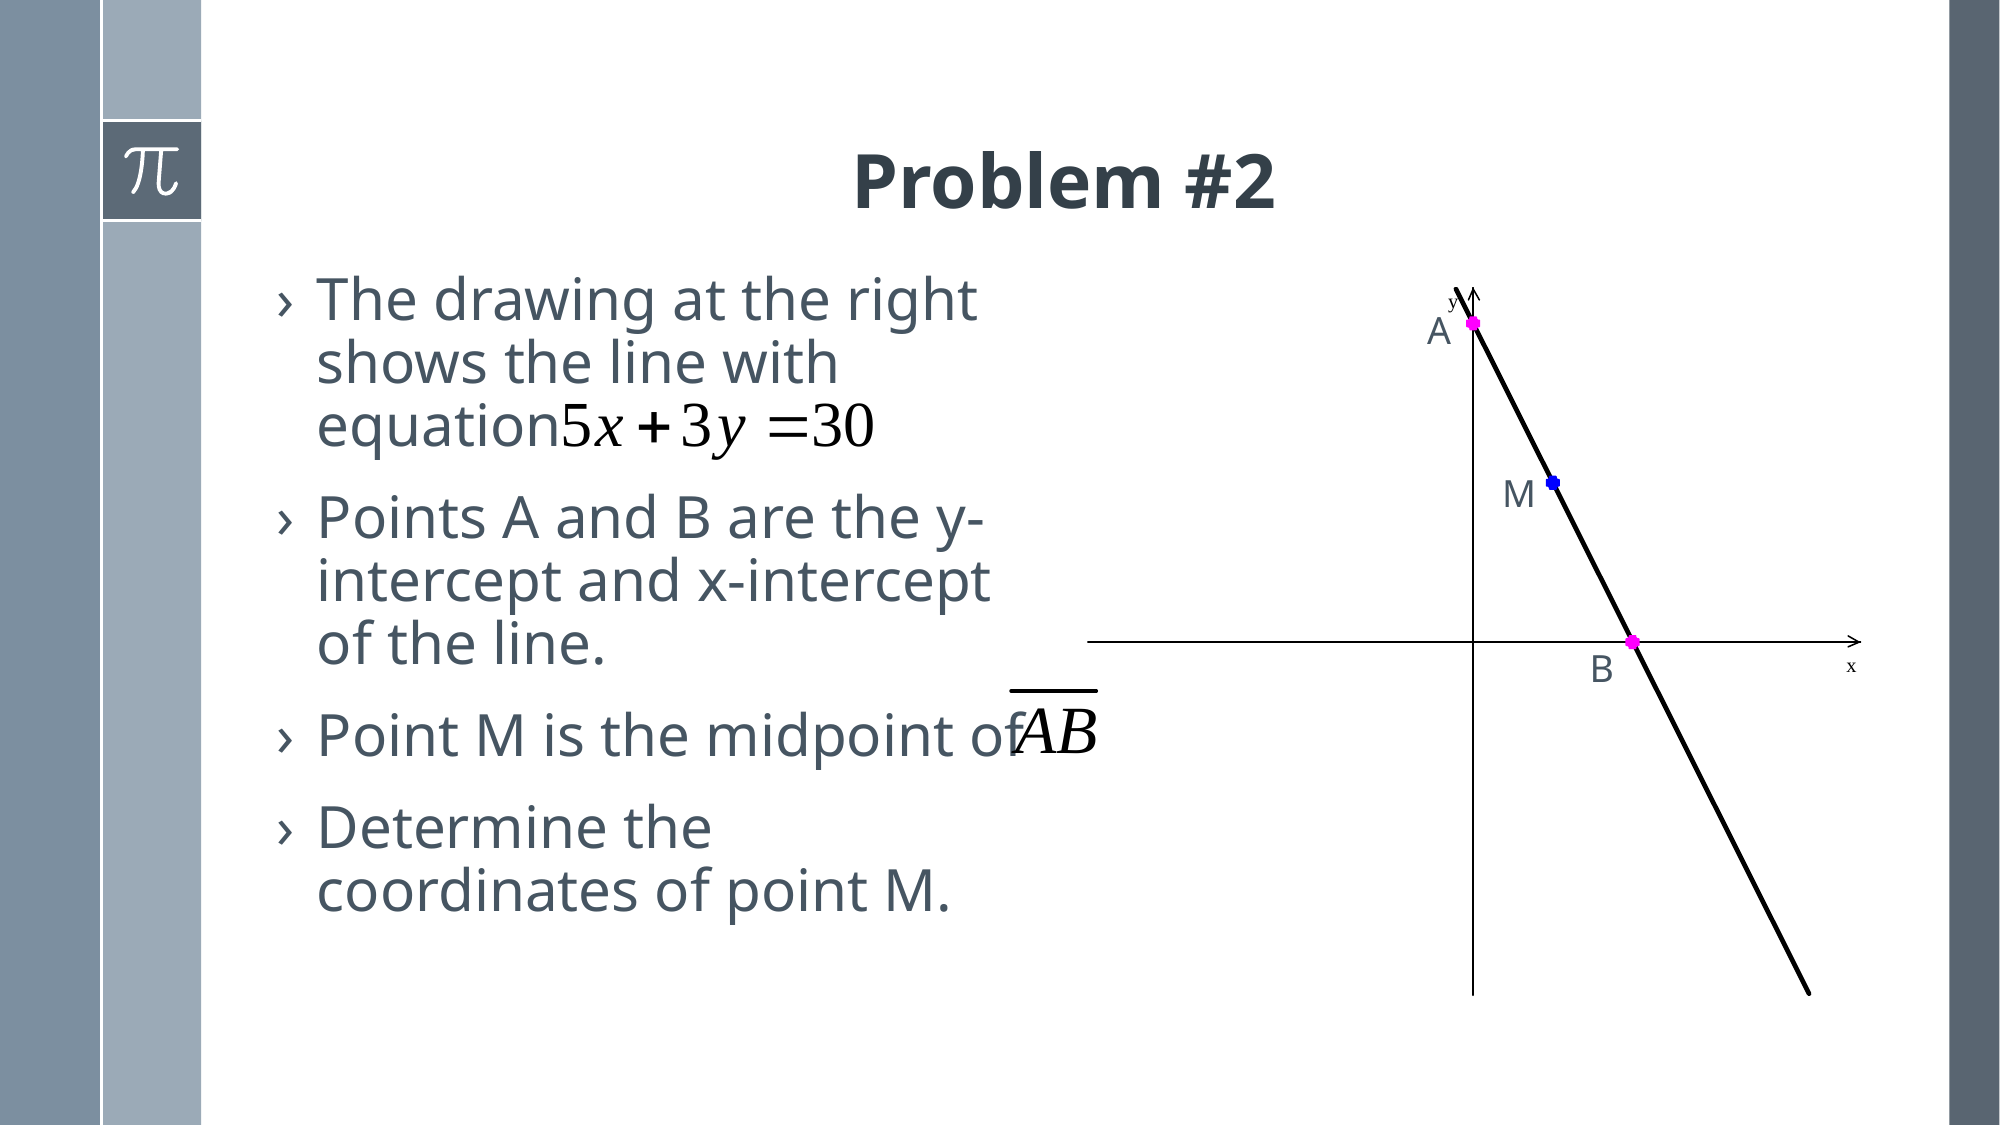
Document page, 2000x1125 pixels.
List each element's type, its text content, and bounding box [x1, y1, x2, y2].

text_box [552, 387, 885, 474]
picture [1087, 287, 1863, 997]
list The drawing at the right shows the line with equation Points A and B are the y-intercept and x-intercept of the line. Point M is the midpoint of Determine the coordinates of point M. [261, 262, 1050, 1013]
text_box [999, 674, 1113, 765]
title Problem #2 [261, 29, 1867, 233]
